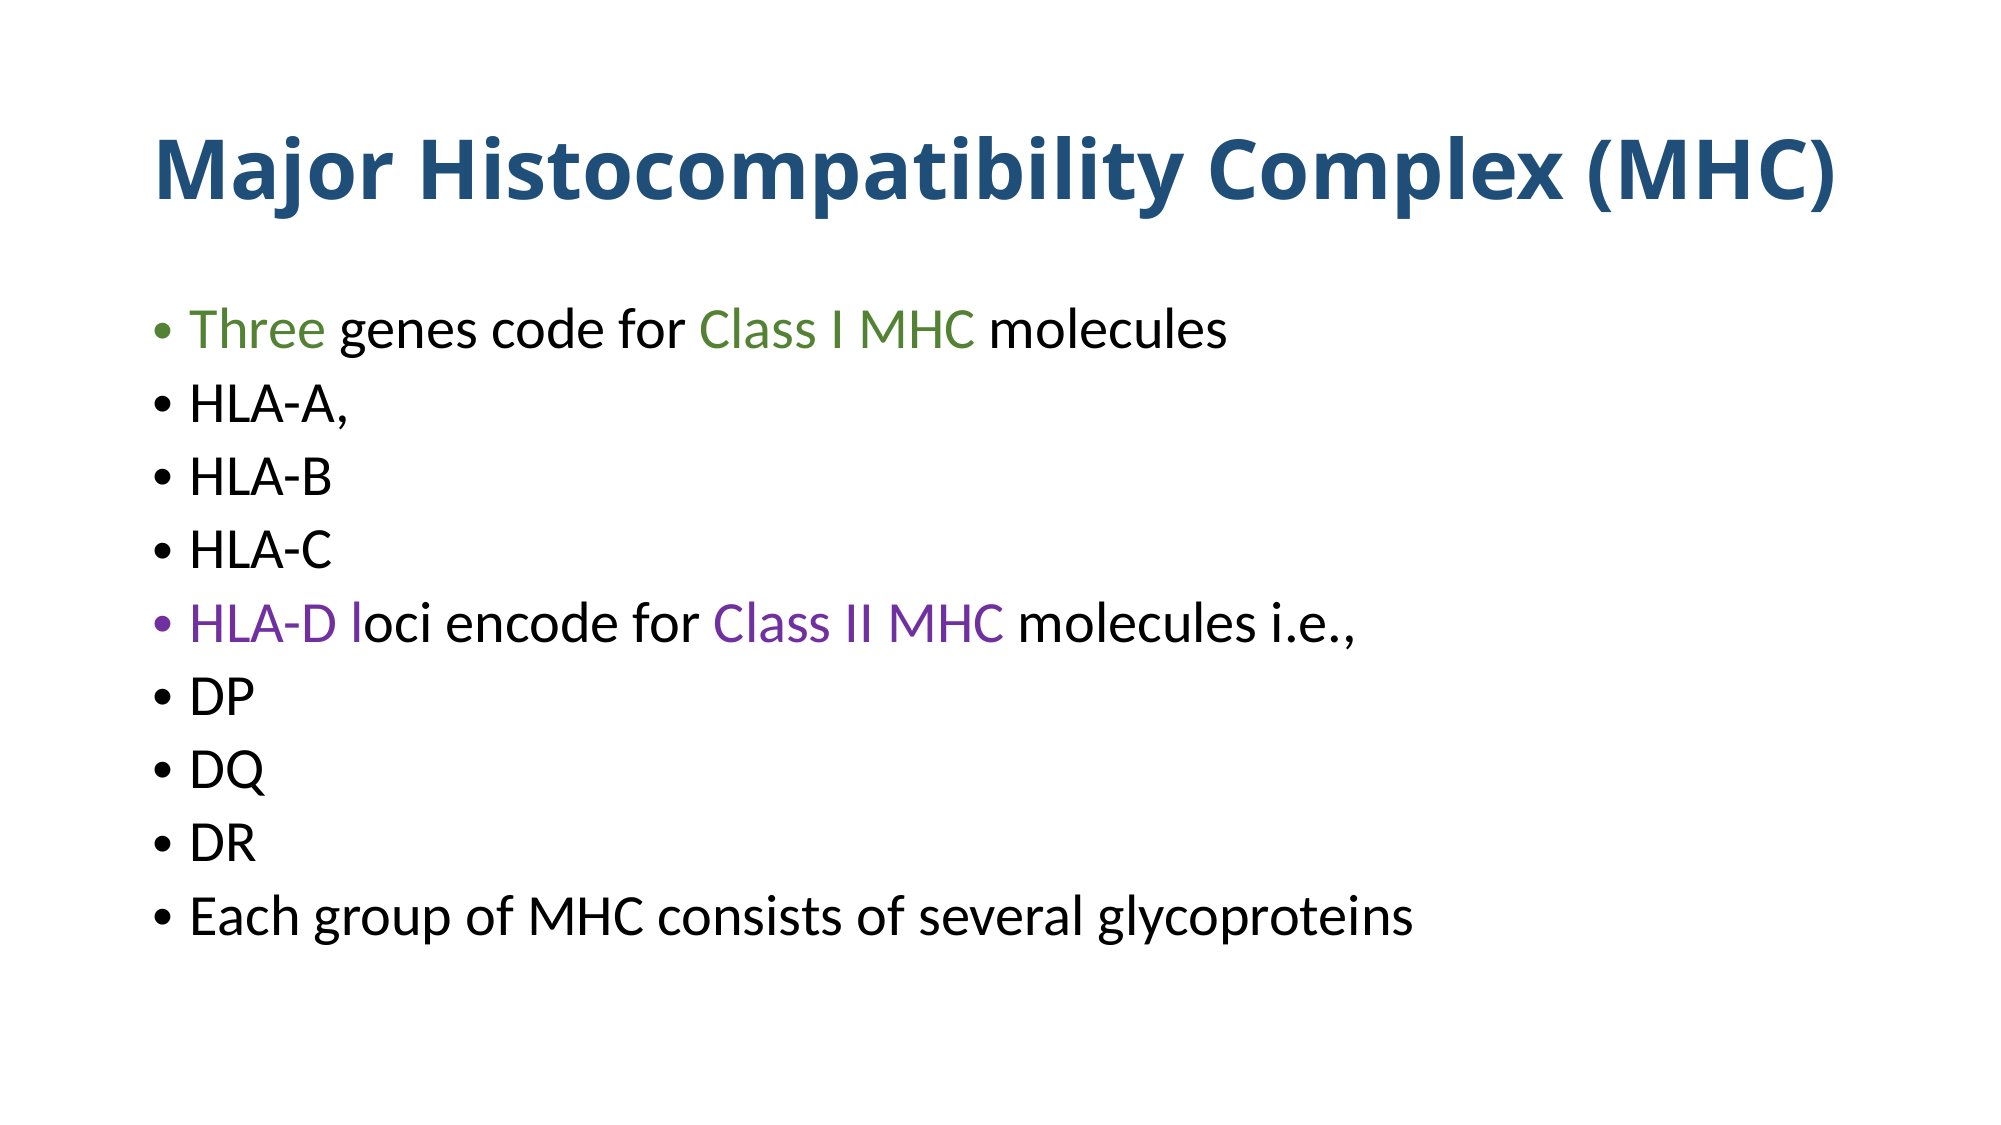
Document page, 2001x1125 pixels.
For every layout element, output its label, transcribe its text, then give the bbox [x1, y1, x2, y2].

title Major Histocompatibility Complex (MHC) [137, 59, 1863, 278]
list Three genes code for Class I MHC molecules HLA-A, HLA-B HLA-C HLA-D loci encode for Class II MHC molecules i.e., DP DQ DR Each group of MHC consists of several glycoproteins [137, 299, 1863, 1014]
